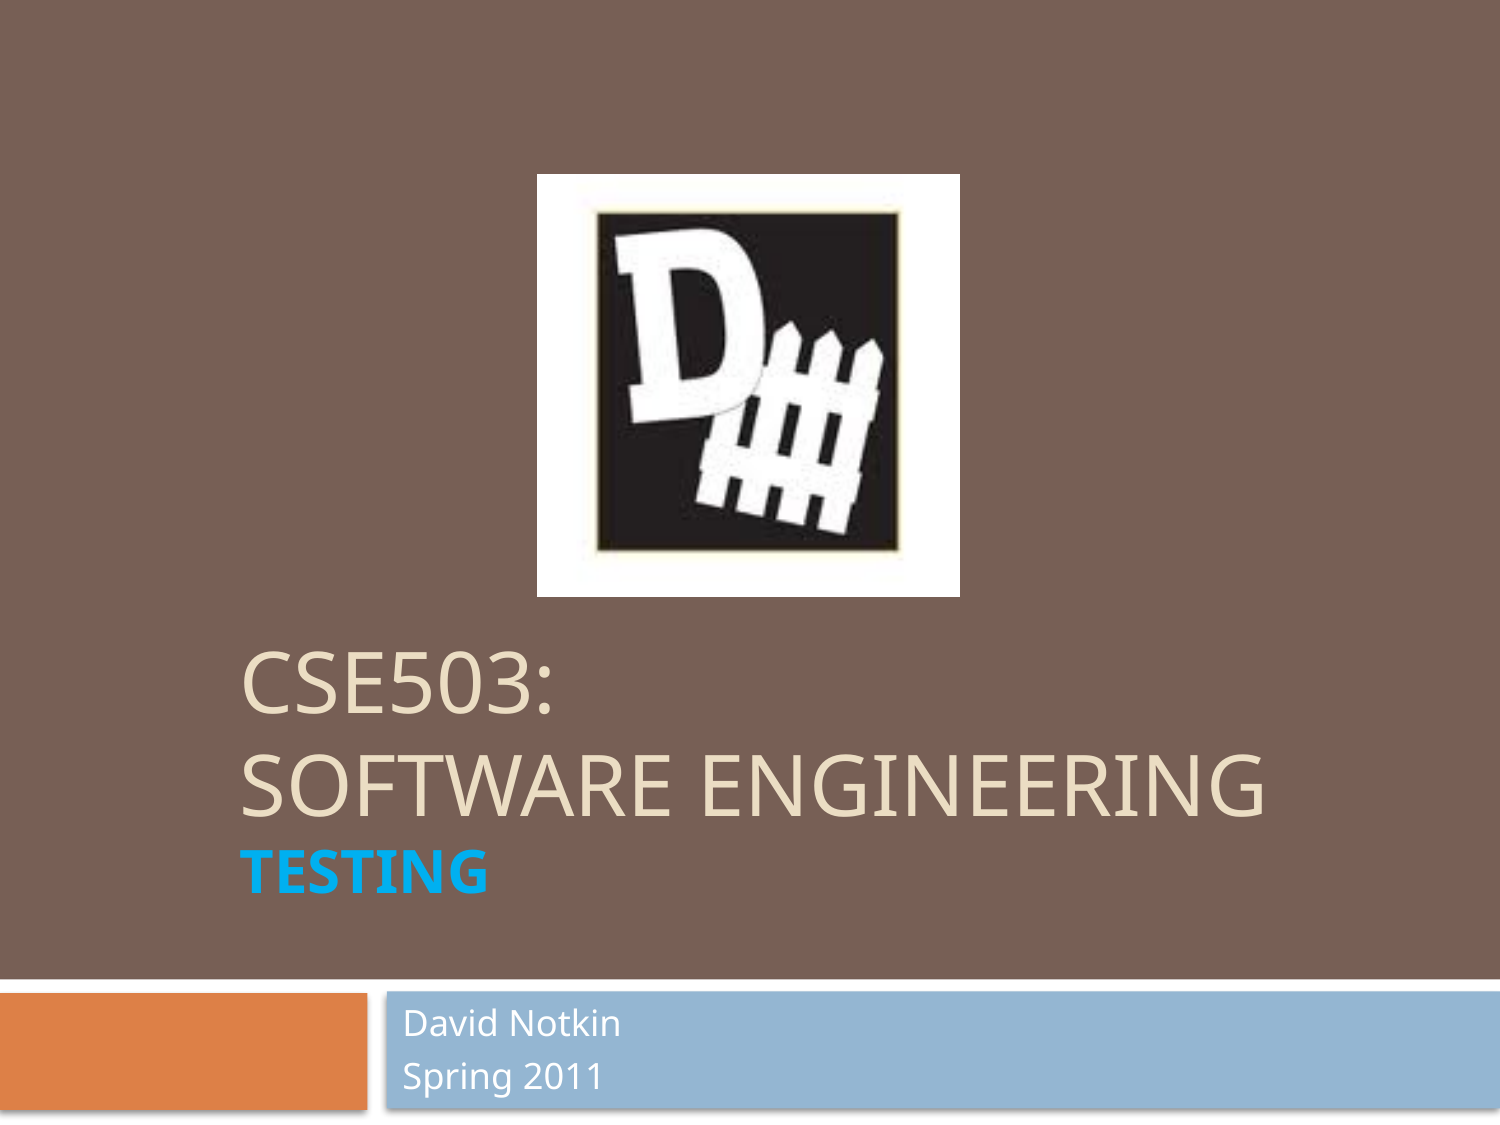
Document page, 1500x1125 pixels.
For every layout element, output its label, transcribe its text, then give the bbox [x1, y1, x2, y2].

title CSE503: Software Engineering testing [225, 612, 1288, 913]
subtitle David Notkin Spring 2011 [387, 992, 1488, 1105]
picture [537, 174, 960, 598]
